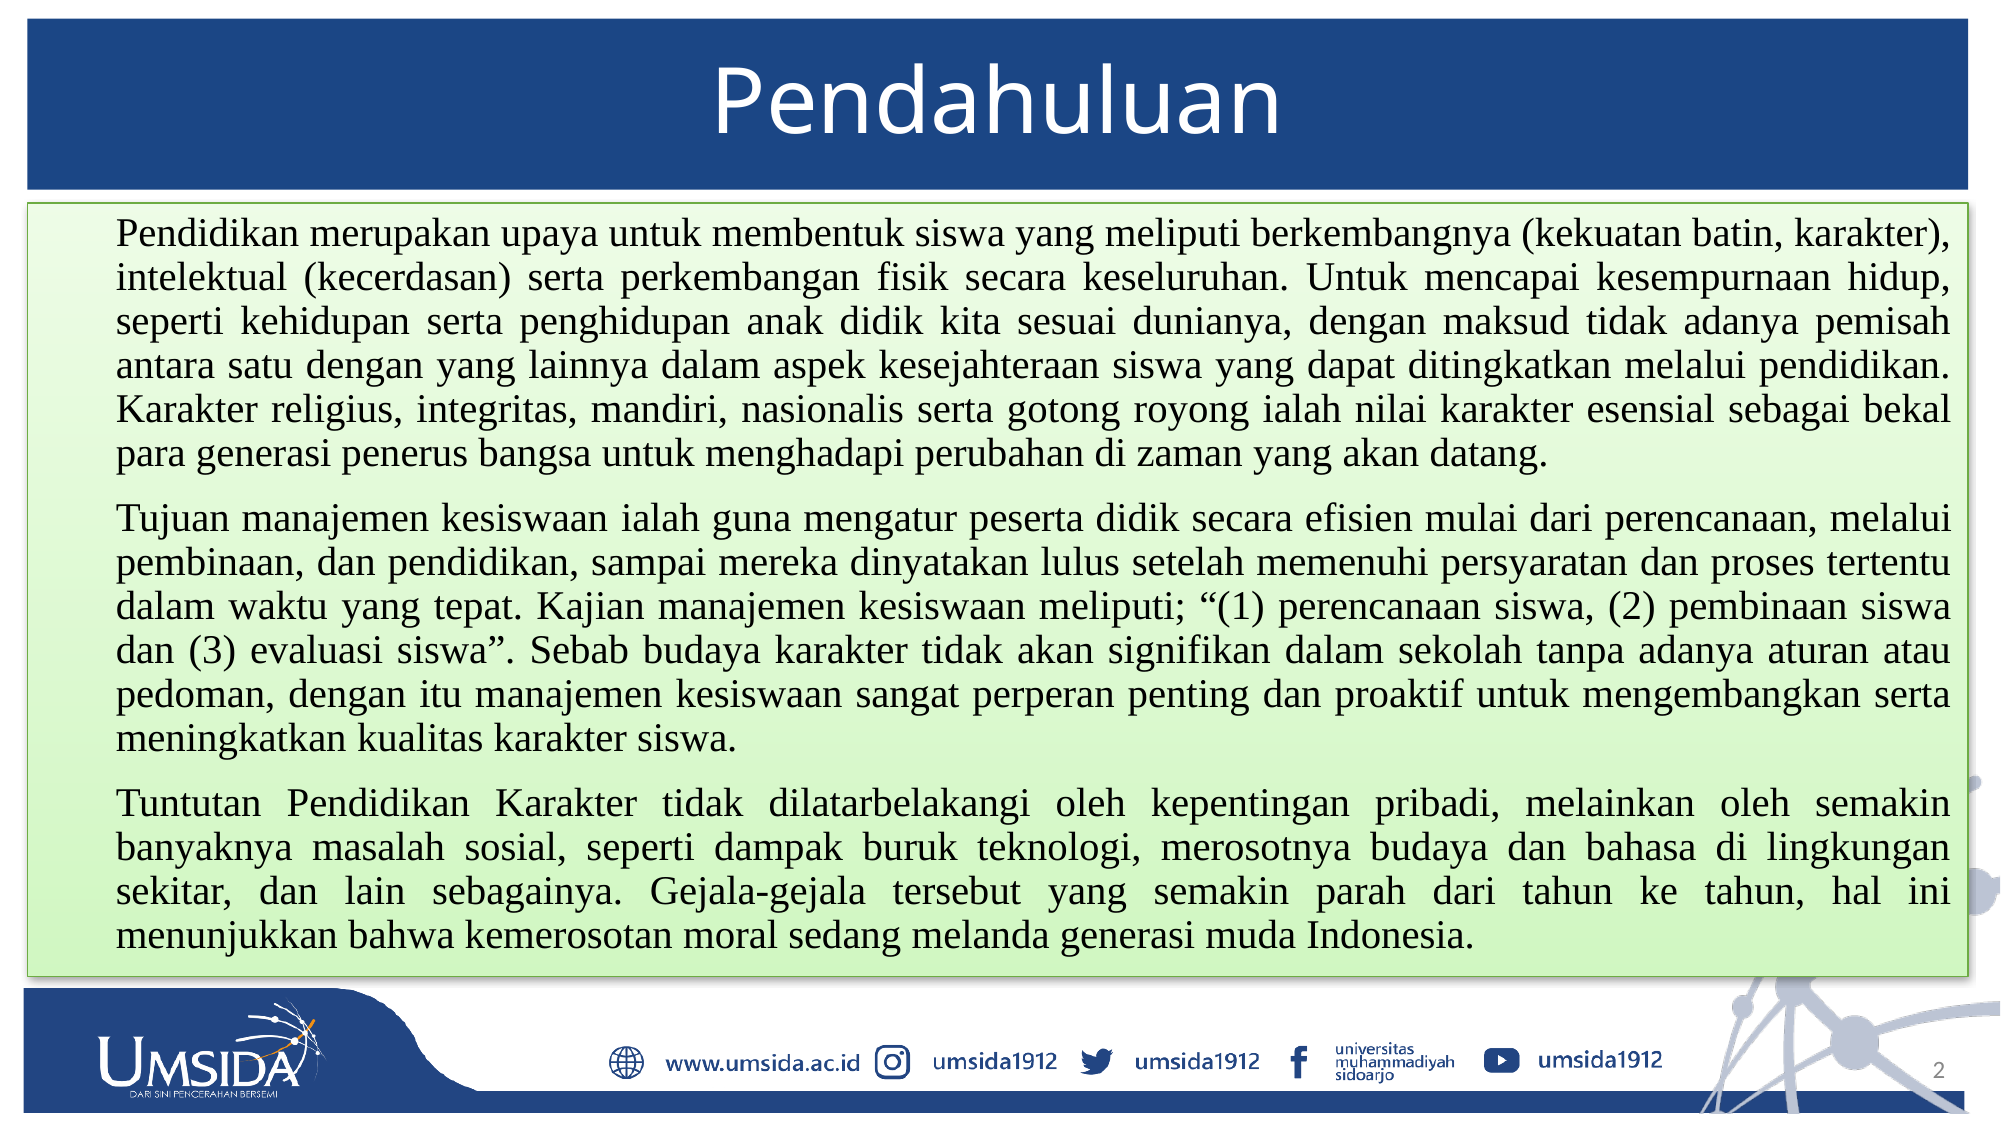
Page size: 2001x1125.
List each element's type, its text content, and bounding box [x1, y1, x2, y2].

list Pendidikan merupakan upaya untuk membentuk siswa yang meliputi berkembangnya (kekuatan batin, karakter), intelektual (kecerdasan) serta perkembangan fisik secara keseluruhan. Untuk mencapai kesempurnaan hidup, seperti kehidupan serta penghidupan anak didik kita sesuai dunianya, dengan maksud tidak adanya pemisah antara satu dengan yang lainnya dalam aspek kesejahteraan siswa yang dapat ditingkatkan melalui pendidikan. Karakter religius, integritas, mandiri, nasionalis serta gotong royong ialah nilai karakter esensial sebagai bekal para generasi penerus bangsa untuk menghadapi perubahan di zaman yang akan datang. Tujuan manajemen kesiswaan ialah guna mengatur peserta didik secara efisien mulai dari perencanaan, melalui pembinaan, dan pendidikan, sampai mereka dinyatakan lulus setelah memenuhi persyaratan dan proses tertentu dalam waktu yang tepat. Kajian manajemen kesiswaan meliputi; “(1) perencanaan siswa, (2) pembinaan siswa dan (3) evaluasi siswa”. Sebab budaya karakter tidak akan signifikan dalam sekolah tanpa adanya aturan atau pedoman, dengan itu manajemen kesiswaan sangat perperan penting dan proaktif untuk mengembangkan serta meningkatkan kualitas karakter siswa. Tuntutan Pendidikan Karakter tidak dilatarbelakangi oleh kepentingan pribadi, melainkan oleh semakin banyaknya masalah sosial, seperti dampak buruk teknologi, merosotnya budaya dan bahasa di lingkungan sekitar, dan lain sebagainya. Gejala-gejala tersebut yang semakin parah dari tahun ke tahun, hal ini menunjukkan bahwa kemerosotan moral sedang melanda generasi muda Indonesia. [27, 202, 1969, 977]
title Pendahuluan [27, 18, 1969, 190]
picture [23, 51, 2001, 1114]
